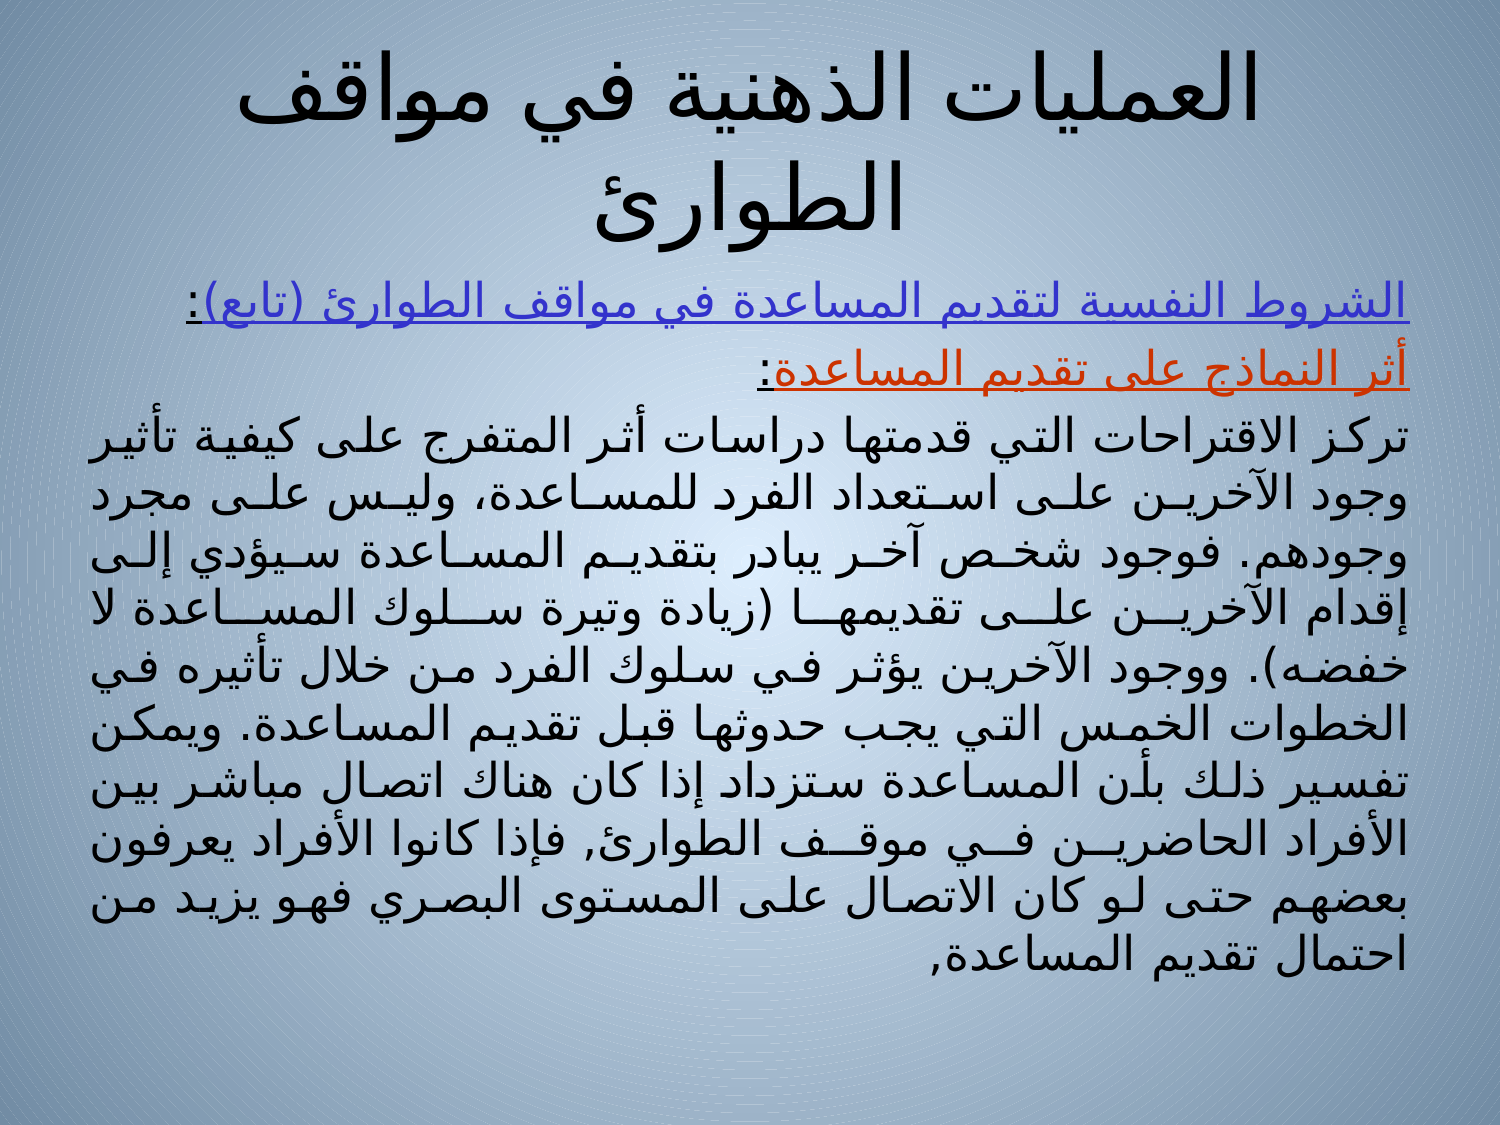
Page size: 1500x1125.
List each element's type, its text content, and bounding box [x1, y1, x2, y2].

list الشروط النفسية لتقديم المساعدة في مواقف الطوارئ (تابع): أثر النماذج على تقديم المساعدة: تركز الاقتراحات التي قدمتها دراسات أثر المتفرج على كيفية تأثير وجود الآخرين على استعداد الفرد للمساعدة، وليس على مجرد وجودهم. فوجود شخص آخر يبادر بتقديم المساعدة سيؤدي إلى إقدام الآخرين على تقديمها (زيادة وتيرة سلوك المساعدة لا خفضه). ووجود الآخرين يؤثر في سلوك الفرد من خلال تأثيره في الخطوات الخمس التي يجب حدوثها قبل تقديم المساعدة. ويمكن تفسير ذلك بأن المساعدة ستزداد إذا كان هناك اتصال مباشر بين الأفراد الحاضرين في موقف الطوارئ, فإذا كانوا الأفراد يعرفون بعضهم حتى لو كان الاتصال على المستوى البصري فهو يزيد من احتمال تقديم المساعدة, [75, 262, 1425, 1005]
title العمليات الذهنية في مواقف الطوارئ [75, 45, 1425, 233]
